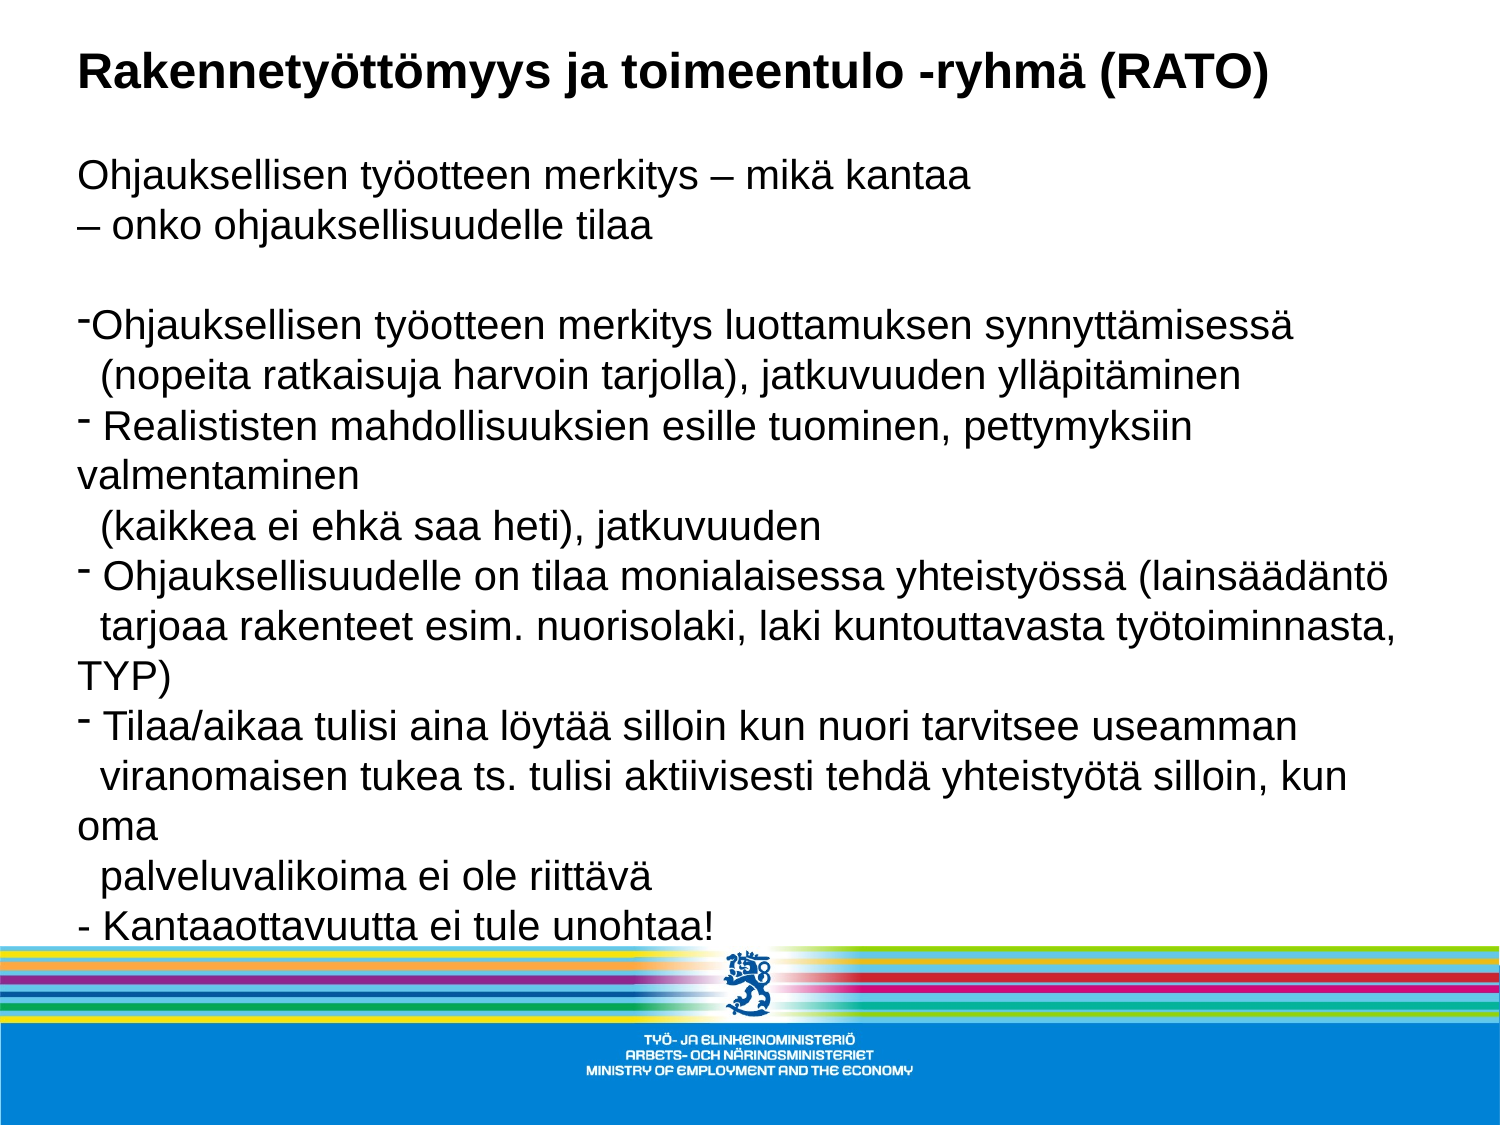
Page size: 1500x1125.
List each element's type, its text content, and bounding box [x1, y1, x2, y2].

picture [0, 946, 1500, 1125]
text_box Rakennetyöttömyys ja toimeentulo -ryhmä (RATO) Ohjauksellisen työotteen merkitys – mikä kantaa – onko ohjauksellisuudelle tilaa Ohjauksellisen työotteen merkitys luottamuksen synnyttämisessä (nopeita ratkaisuja harvoin tarjolla), jatkuvuuden ylläpitäminen Realististen mahdollisuuksien esille tuominen, pettymyksiin valmentaminen (kaikkea ei ehkä saa heti), jatkuvuuden Ohjauksellisuudelle on tilaa monialaisessa yhteistyössä (lainsäädäntö tarjoaa rakenteet esim. nuorisolaki, laki kuntouttavasta työtoiminnasta, TYP) Tilaa/aikaa tulisi aina löytää silloin kun nuori tarvitsee useamman viranomaisen tukea ts. tulisi aktiivisesti tehdä yhteistyötä silloin, kun oma palveluvalikoima ei ole riittävä - Kantaaottavuutta ei tule unohtaa! [62, 30, 1447, 1026]
